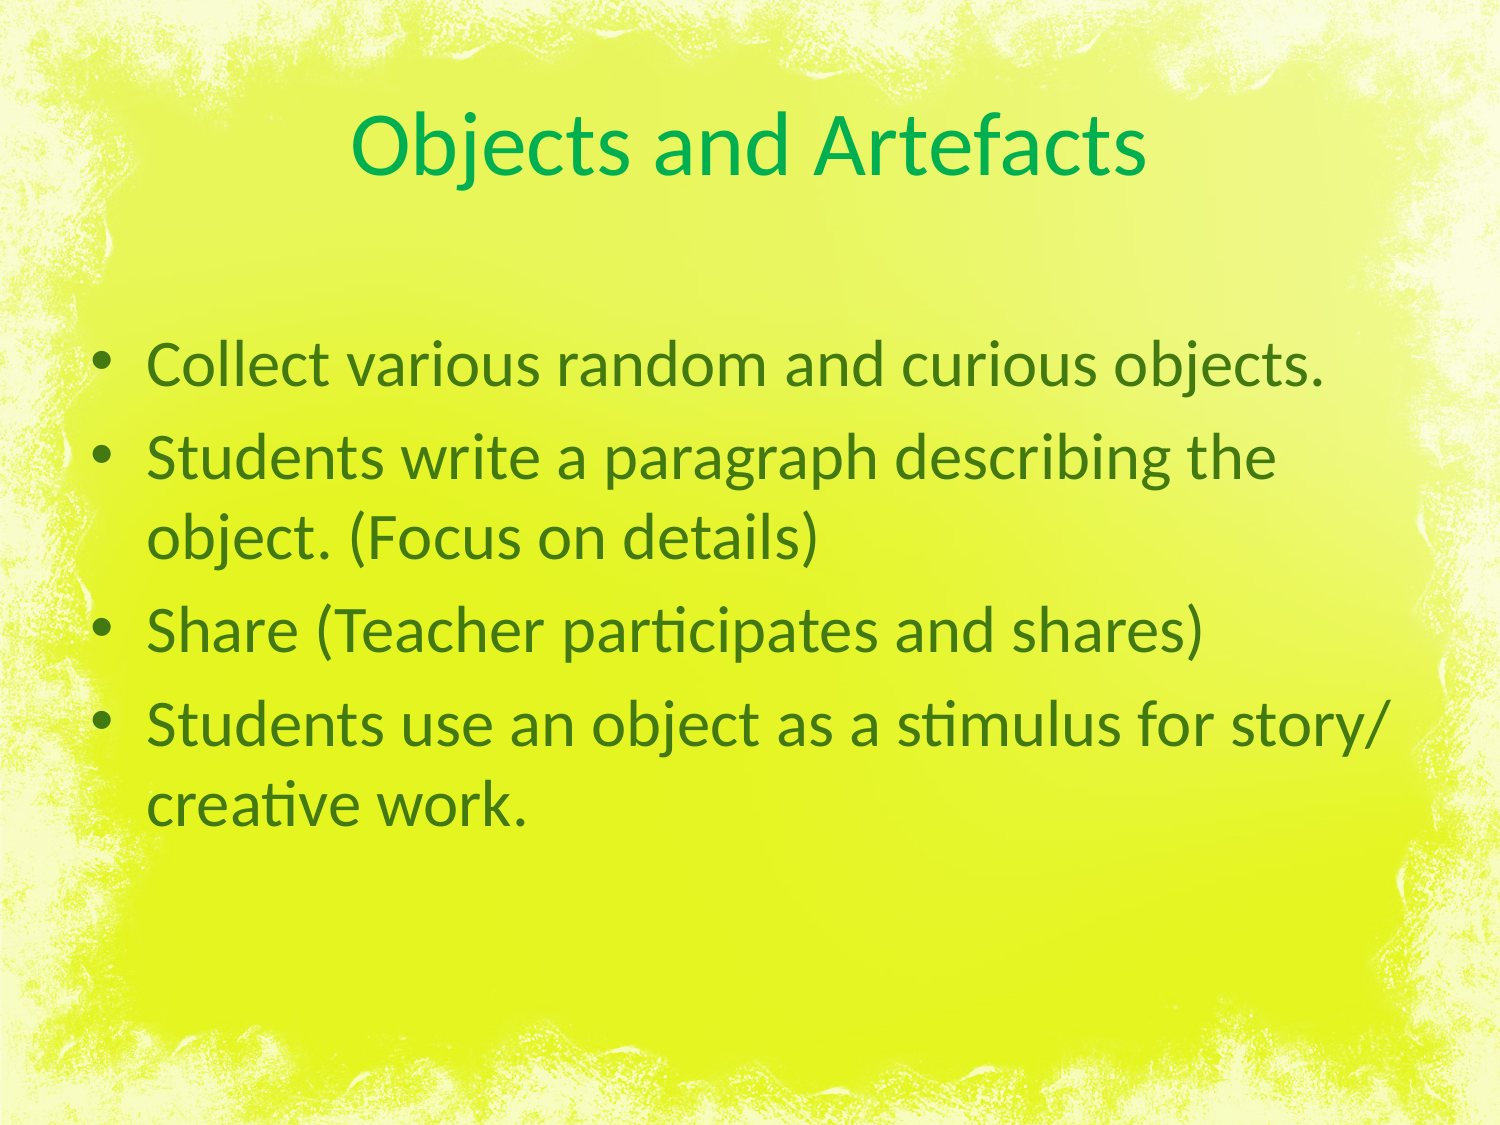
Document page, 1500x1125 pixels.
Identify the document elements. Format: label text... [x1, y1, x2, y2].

picture [0, 0, 1500, 1125]
title Objects and Artefacts [74, 44, 1426, 233]
list Collect various random and curious objects. Students write a paragraph describing the object. (Focus on details) Share (Teacher participates and shares) Students use an object as a stimulus for story/ creative work. [74, 311, 1426, 1055]
